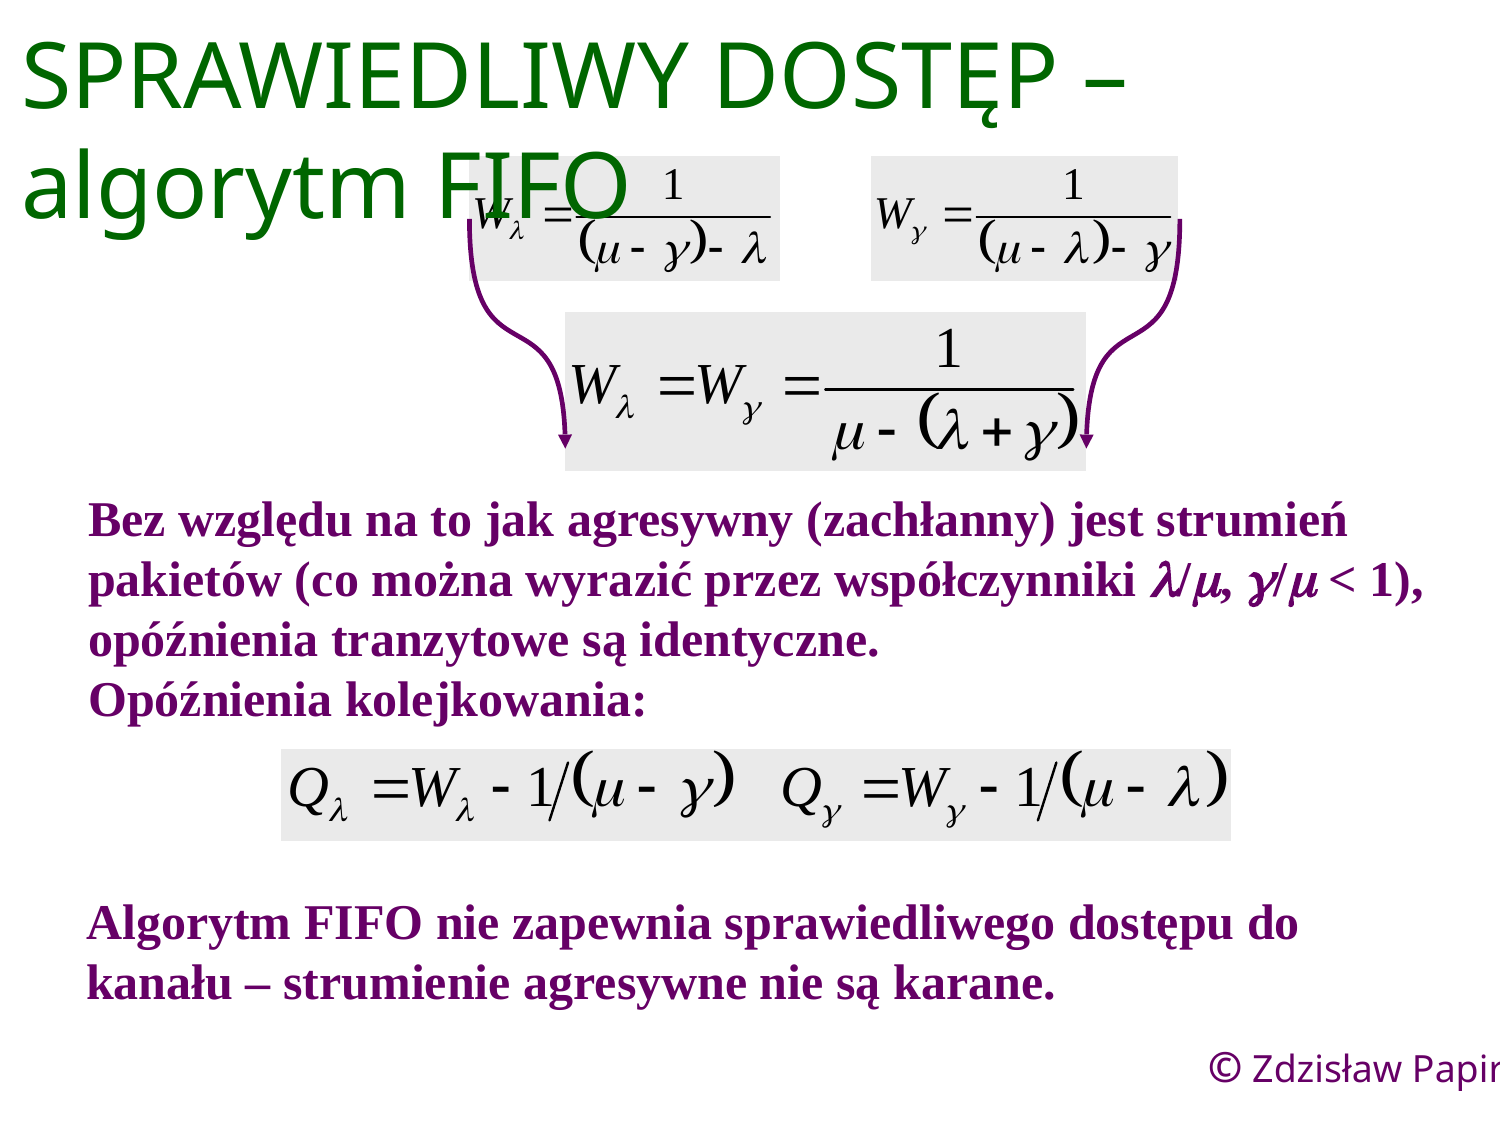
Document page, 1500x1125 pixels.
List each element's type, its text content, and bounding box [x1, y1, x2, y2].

text_box SPRAWIEDLIWY DOSTĘP – algorytm FIFO [6, 9, 1500, 198]
text_box Algorytm FIFO nie zapewnia sprawiedliwego dostępu do kanału – strumienie agresywne nie są karane. [71, 881, 1438, 1017]
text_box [280, 748, 1232, 841]
text_box © Zdzisław Papir [1193, 1033, 1500, 1099]
text_box Bez względu na to jak agresywny (zachłanny) jest strumień pakietów (co można wyrazić przez współczynniki /, / < 1), opóźnienia tranzytowe są identyczne. Opóźnienia kolejkowania: [73, 478, 1439, 734]
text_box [469, 156, 1181, 472]
